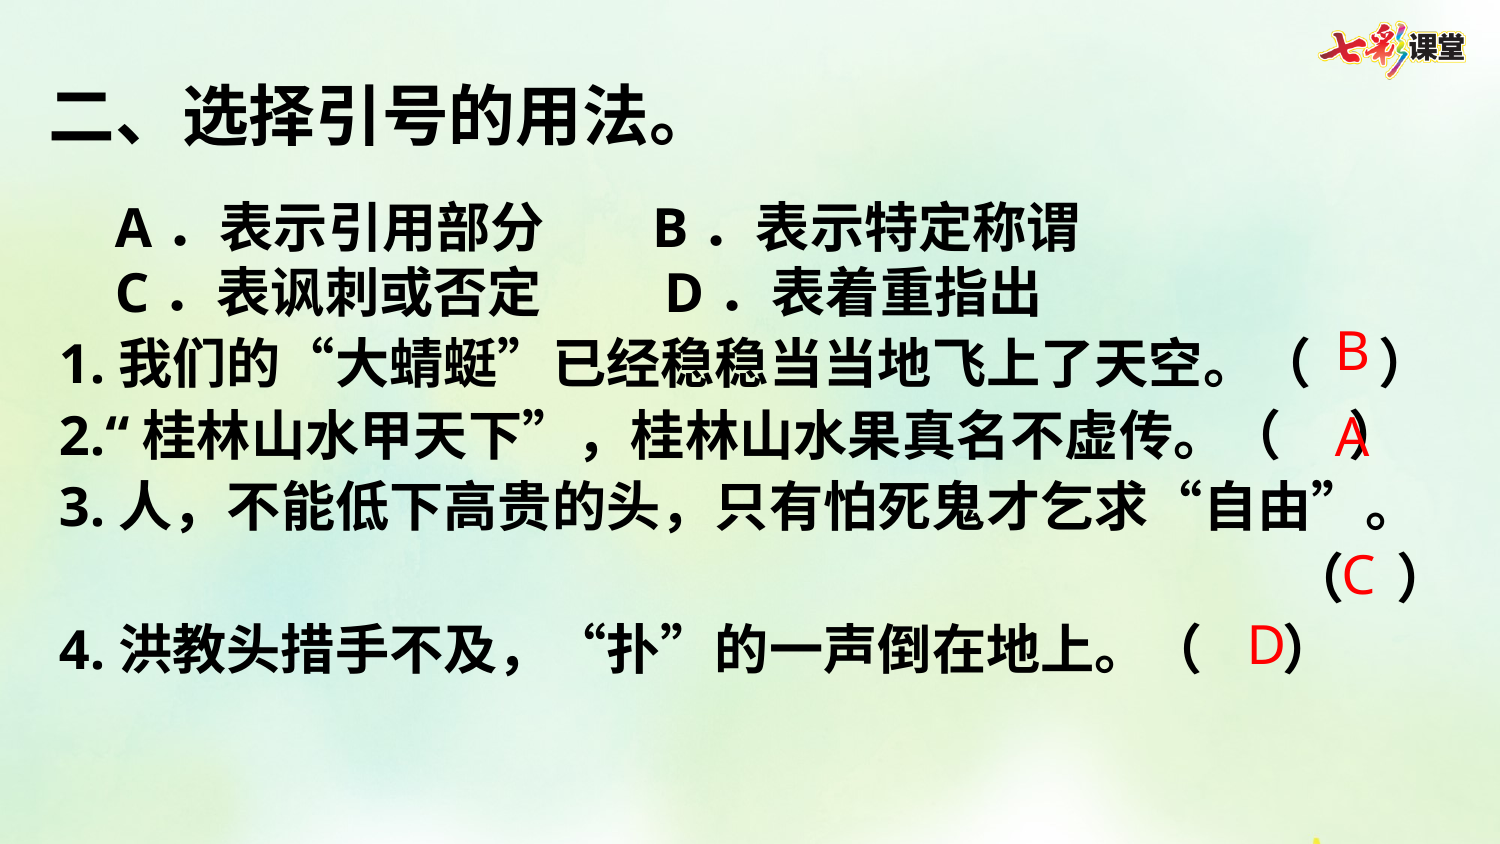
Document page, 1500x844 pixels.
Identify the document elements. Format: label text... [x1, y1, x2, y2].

text_box A．表示引用部分 B．表示特定称谓 C．表讽刺或否定 D．表着重指出 1.我们的“大蜻蜓”已经稳稳当当地飞上了天空。（ ） 2.“桂林山水甲天下”，桂林山水果真名不虚传。（ ） 3.人，不能低下高贵的头，只有怕死鬼才乞求“自由”。 （ ） 4.洪教头措手不及，“扑”的一声倒在地上。（ ） [44, 186, 1465, 688]
text_box D [1231, 602, 1297, 683]
picture [0, 0, 1500, 844]
text_box A [1319, 394, 1385, 475]
text_box 二、选择引号的用法。 [33, 66, 1317, 161]
text_box C [1326, 533, 1391, 614]
text_box B [1319, 309, 1385, 389]
